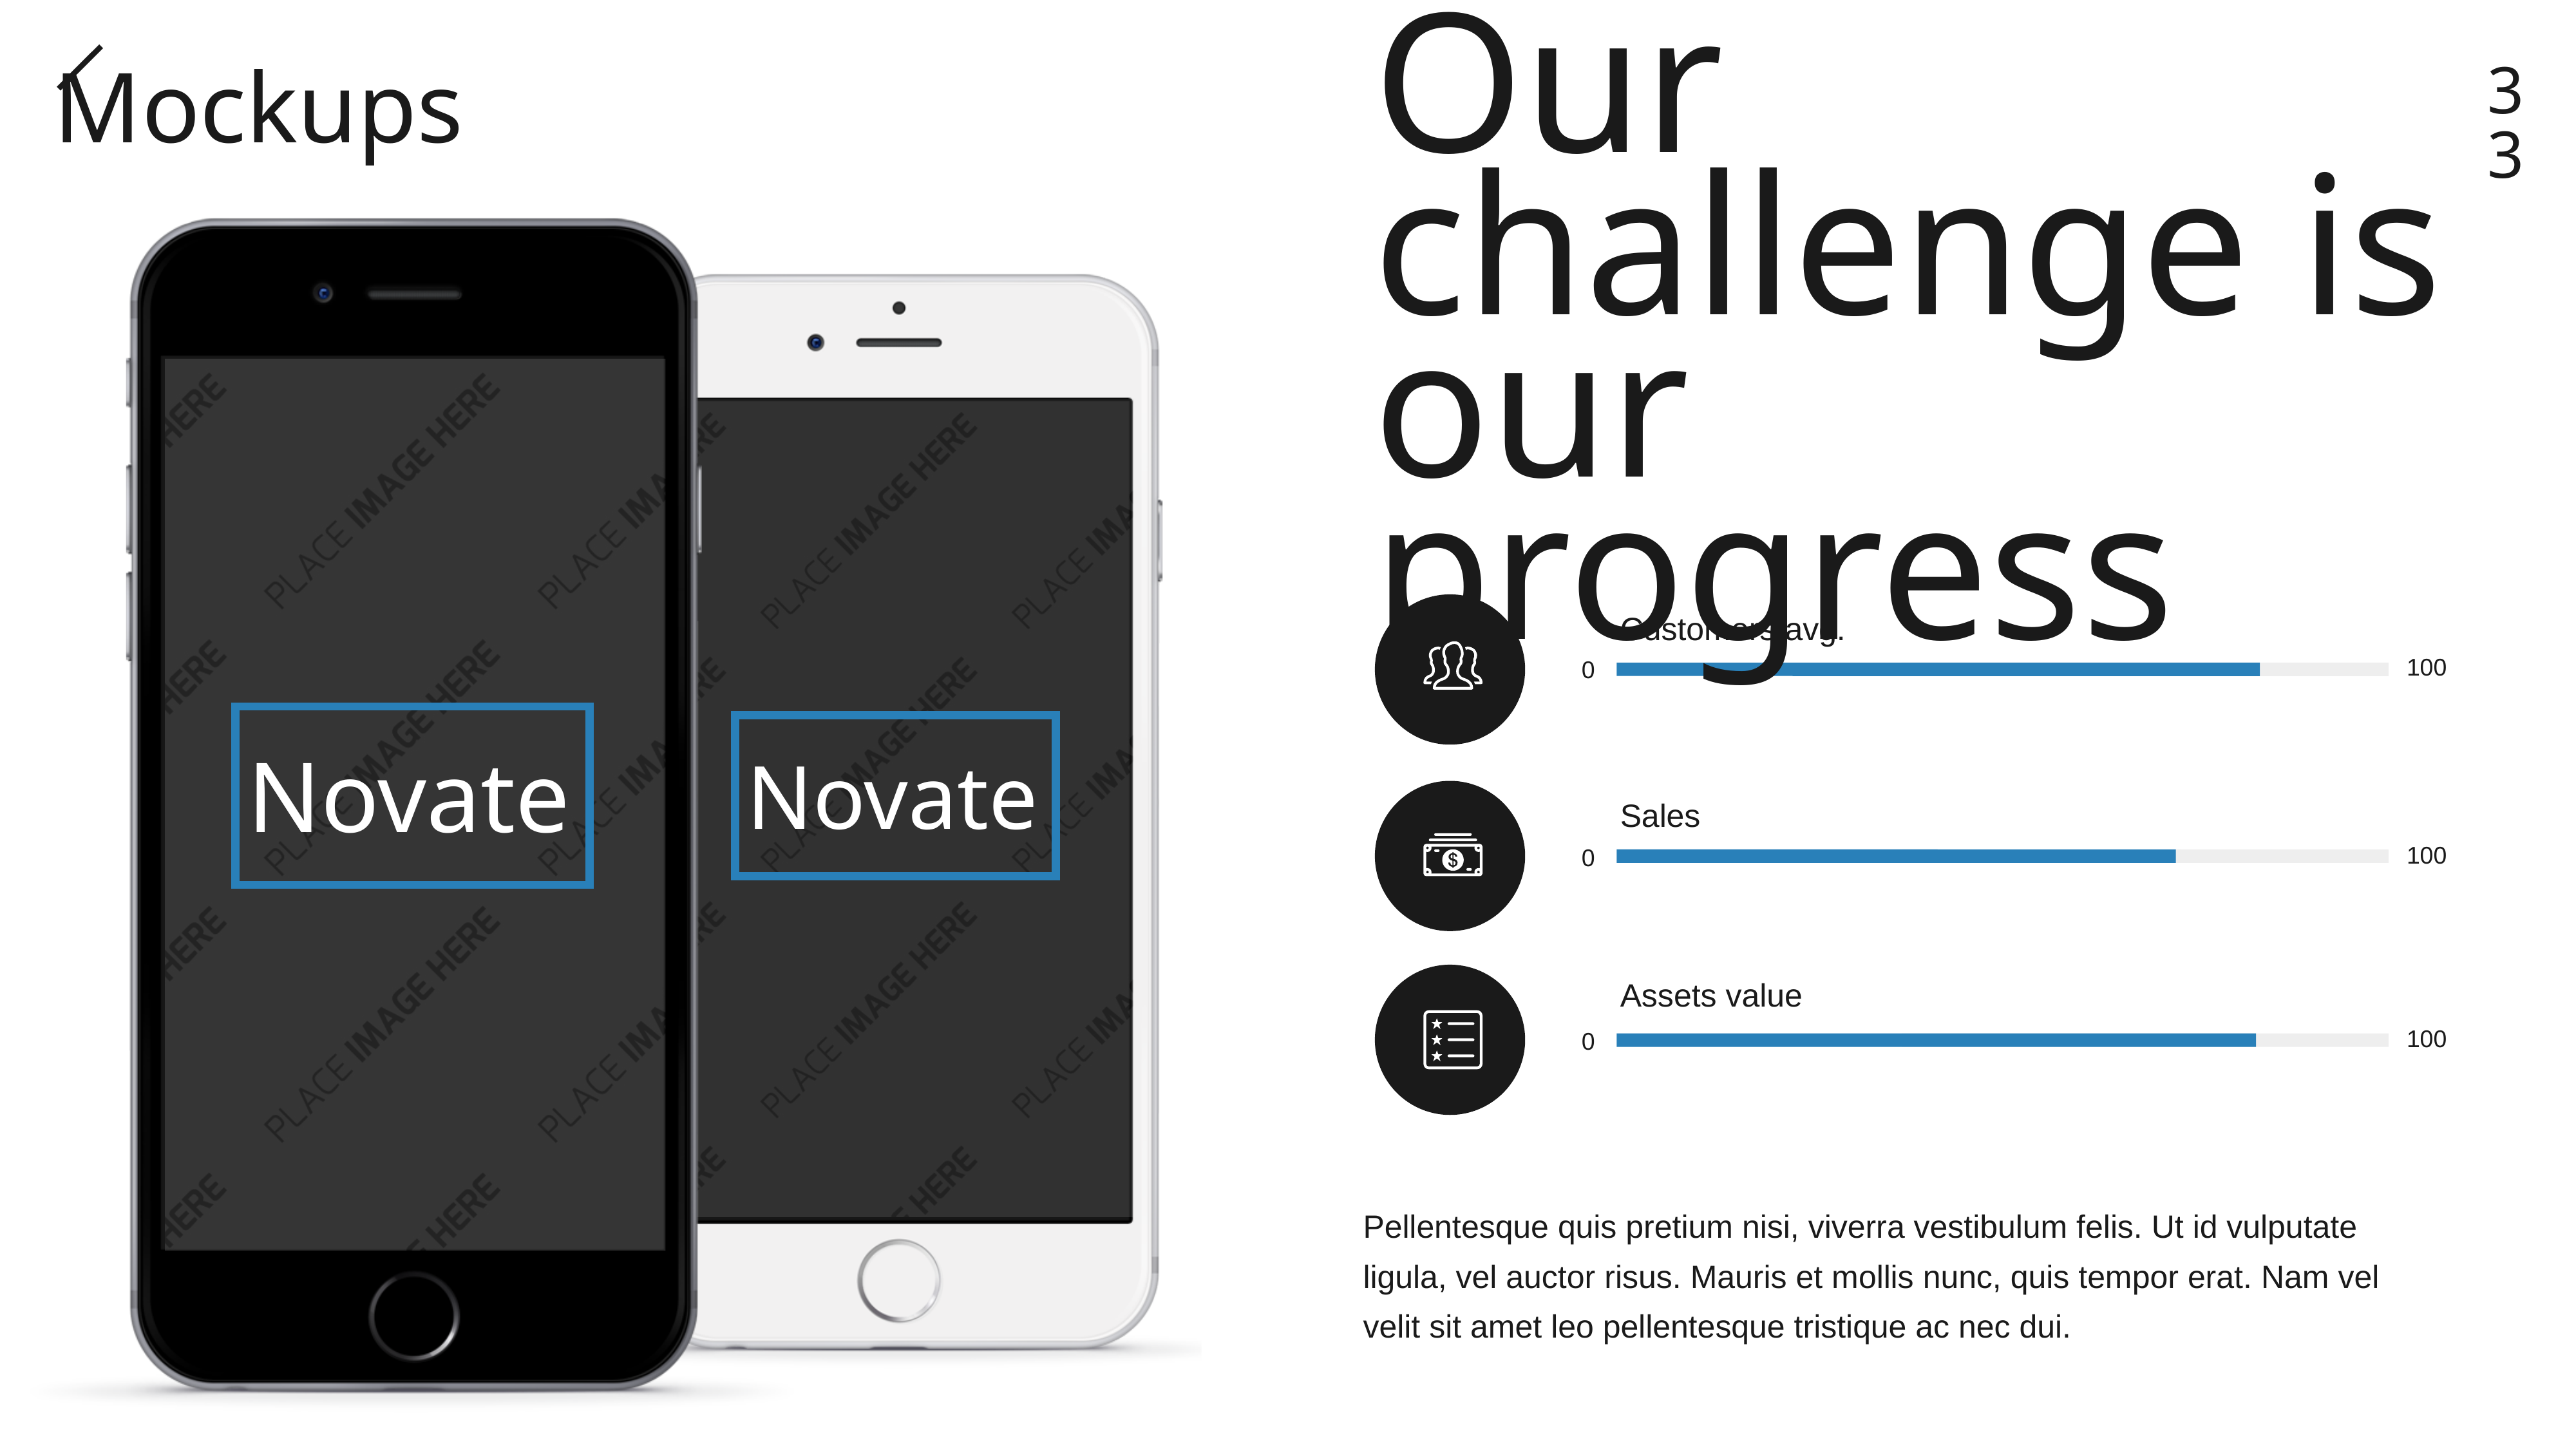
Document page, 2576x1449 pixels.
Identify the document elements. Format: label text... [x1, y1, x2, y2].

text_box [235, 706, 590, 885]
text_box Our challenge is our progress [1373, 171, 2524, 522]
text_box [796, 399, 1133, 1217]
text_box [1423, 844, 1483, 876]
text_box [1428, 838, 1477, 842]
slide_number 33 [2477, 44, 2535, 122]
text_box [30, 210, 796, 1440]
text_box Novate [243, 749, 574, 860]
text_box [1432, 641, 1473, 690]
text_box [1374, 781, 1526, 931]
text_box [1374, 964, 1526, 1115]
text_box [1423, 1010, 1483, 1070]
text_box [165, 359, 666, 1251]
text_box Novate [743, 754, 1042, 854]
text_box [1374, 594, 1526, 745]
text_box Mockups [53, 46, 464, 162]
text_box [1464, 647, 1483, 685]
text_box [1570, 600, 2458, 1056]
text_box Pellentesque quis pretium nisi, viverra vestibulum felis. Ut id vulputate ligula, vel auctor risus. Mauris et mollis nunc, quis tempor erat. Nam vel velit sit amet leo pellentesque tristique ac nec dui. [1363, 1194, 2431, 1332]
text_box [1423, 647, 1441, 685]
text_box [735, 715, 1056, 876]
text_box [796, 269, 1202, 1380]
text_box [1434, 833, 1472, 836]
